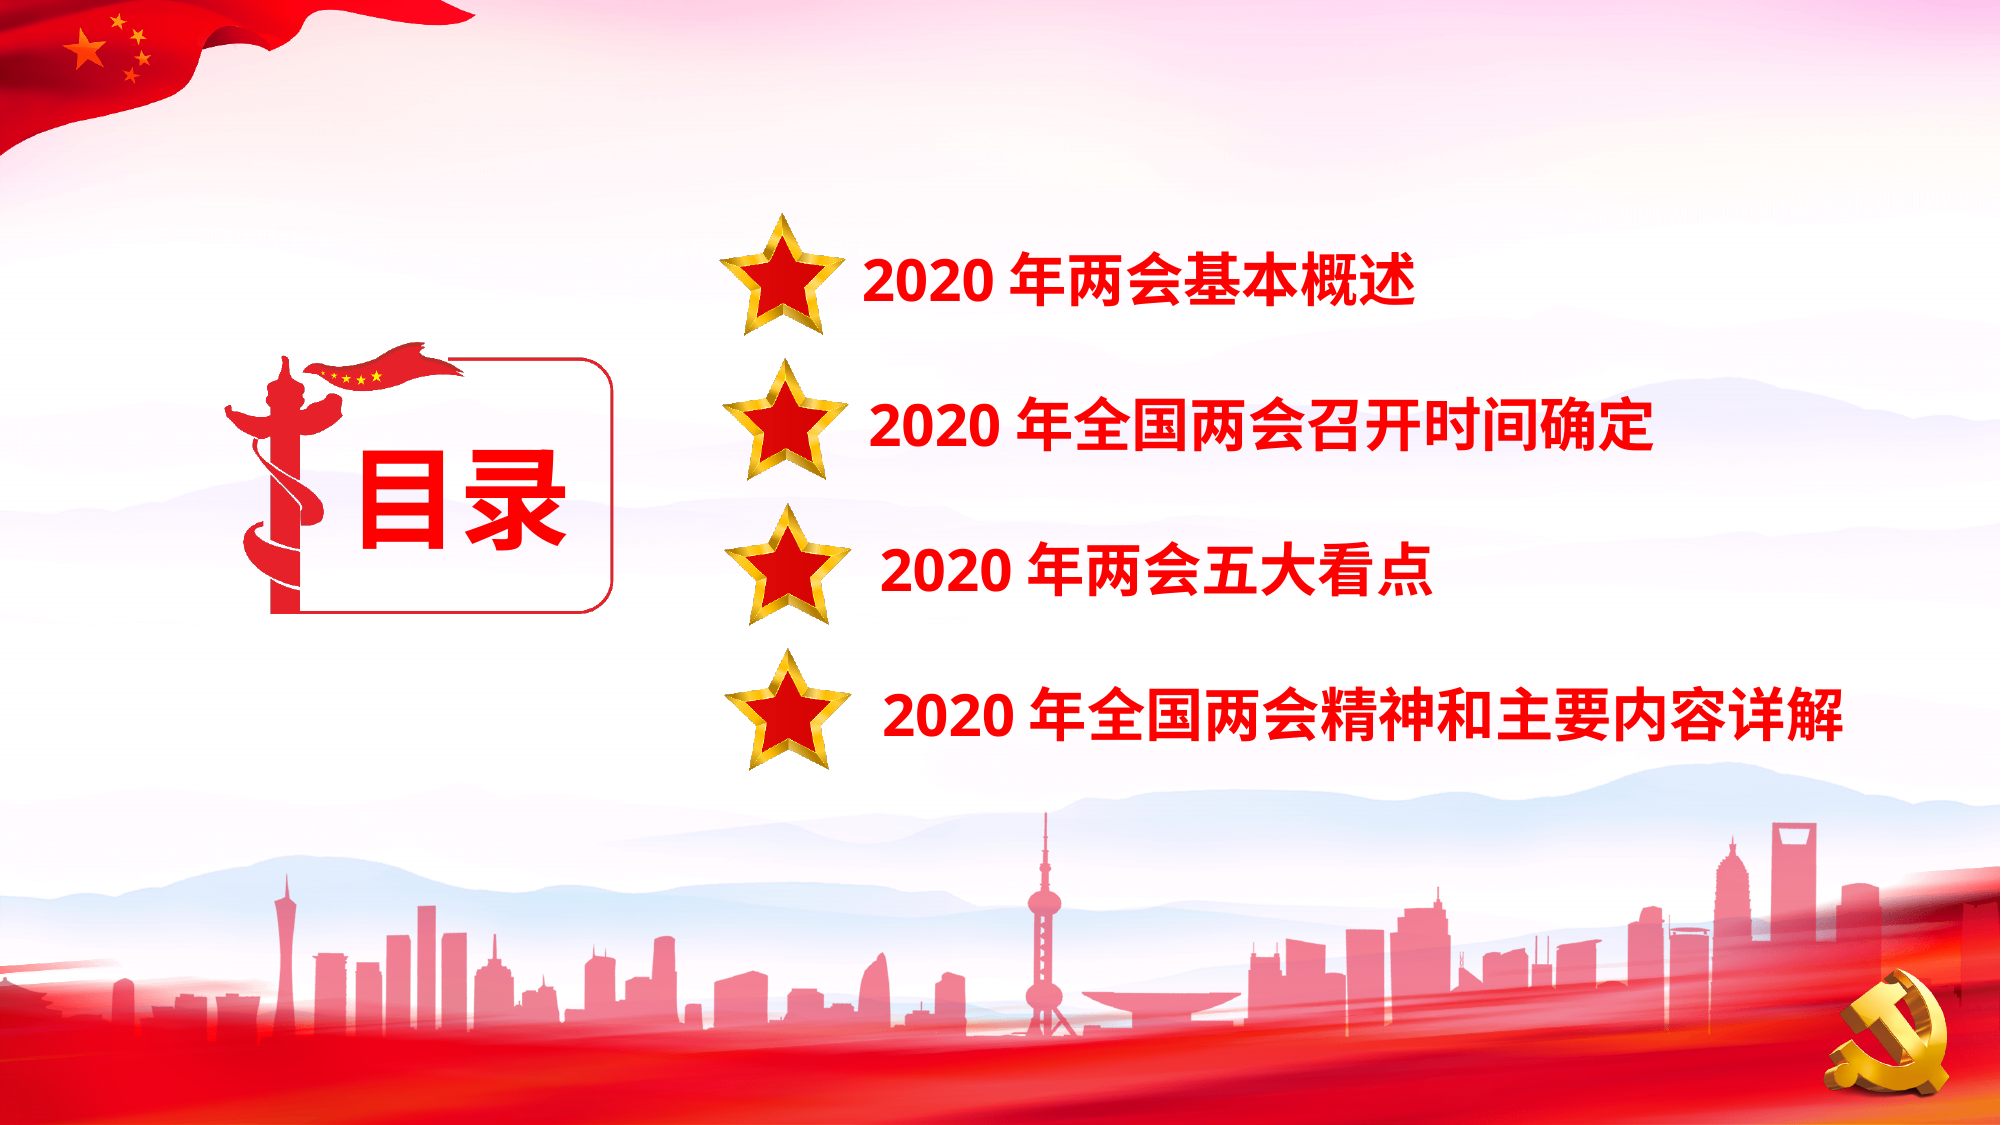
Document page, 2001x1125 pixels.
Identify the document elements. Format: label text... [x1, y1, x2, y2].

text_box 2020年全国两会精神和主要内容详解 [867, 670, 1860, 756]
text_box 2020年两会五大看点 [864, 525, 1450, 611]
text_box 2020年两会基本概述 [858, 235, 1432, 321]
text_box 2020年全国两会召开时间确定 [861, 380, 1671, 466]
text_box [203, 310, 682, 682]
picture [0, 0, 2000, 1125]
